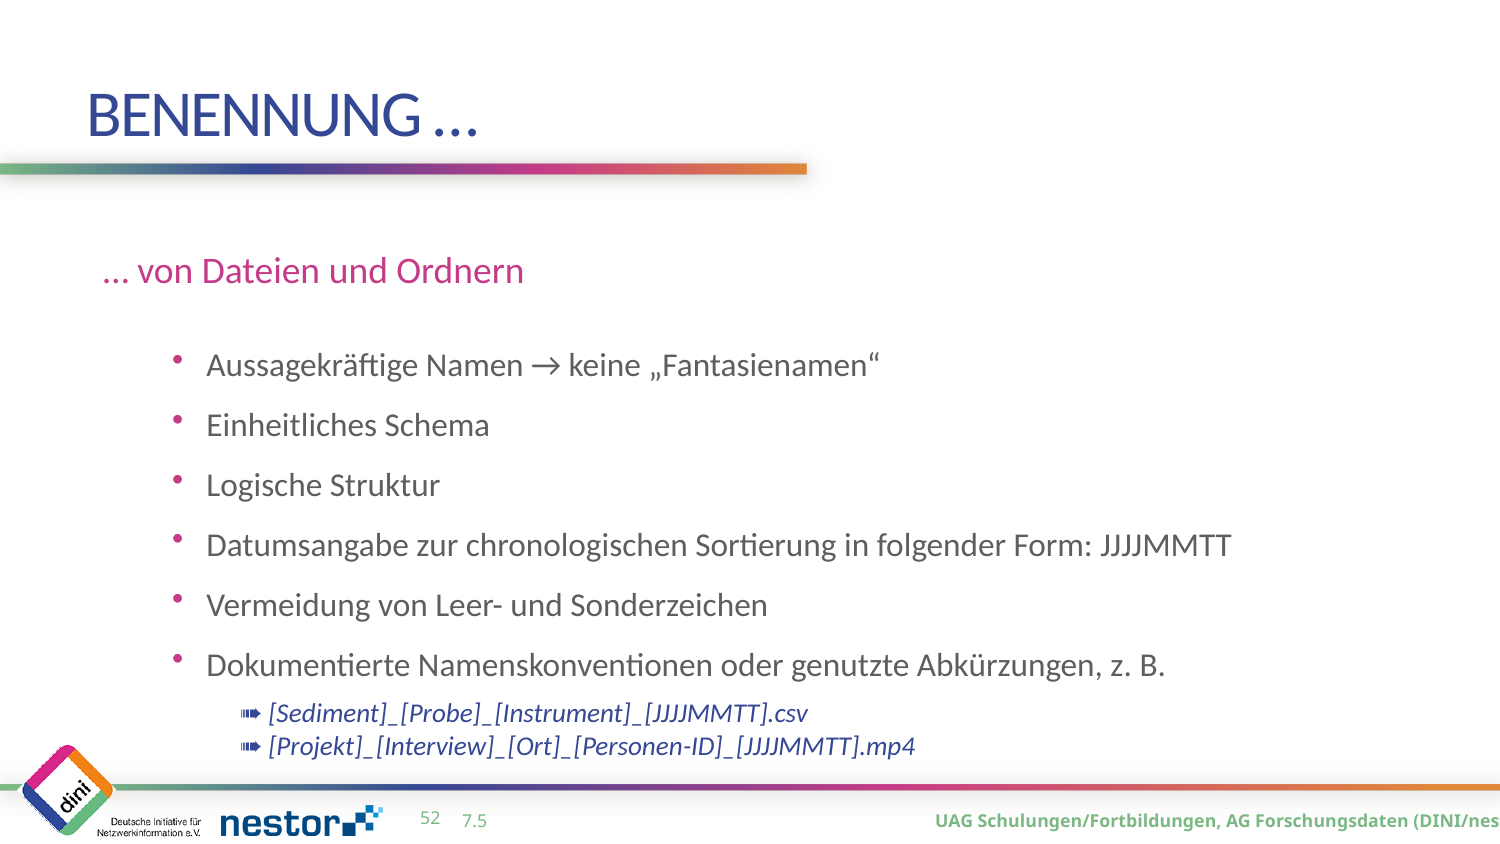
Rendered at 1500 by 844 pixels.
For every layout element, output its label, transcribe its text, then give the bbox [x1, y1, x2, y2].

picture [0, 731, 406, 844]
text_box ➠ [Sediment]_[Probe]_[Instrument]_[JJJJMMTT].csv ➠ [Projekt]_[Interview]_[Ort]_[Personen-ID]_[JJJJMMTT].mp4 [236, 692, 919, 764]
picture [1280, 819, 1289, 825]
title Benennung … [77, 61, 1423, 158]
list Aussagekräftige Namen → keine „Fantasienamen“ Einheitliches Schema Logische Struktur Datumsangabe zur chronologischen Sortierung in folgender Form: JJJJMMTT Vermeidung von Leer- und Sonderzeichen Dokumentierte Namenskonventionen oder genutzte Abkürzungen, z. B. [157, 316, 1483, 806]
picture [502, 754, 1500, 825]
picture [1423, 817, 1428, 825]
picture [0, 138, 837, 204]
list … von Dateien und Ordnern [88, 238, 1432, 301]
text_box 7.5 [433, 801, 502, 838]
slide_number 51 [406, 801, 454, 841]
